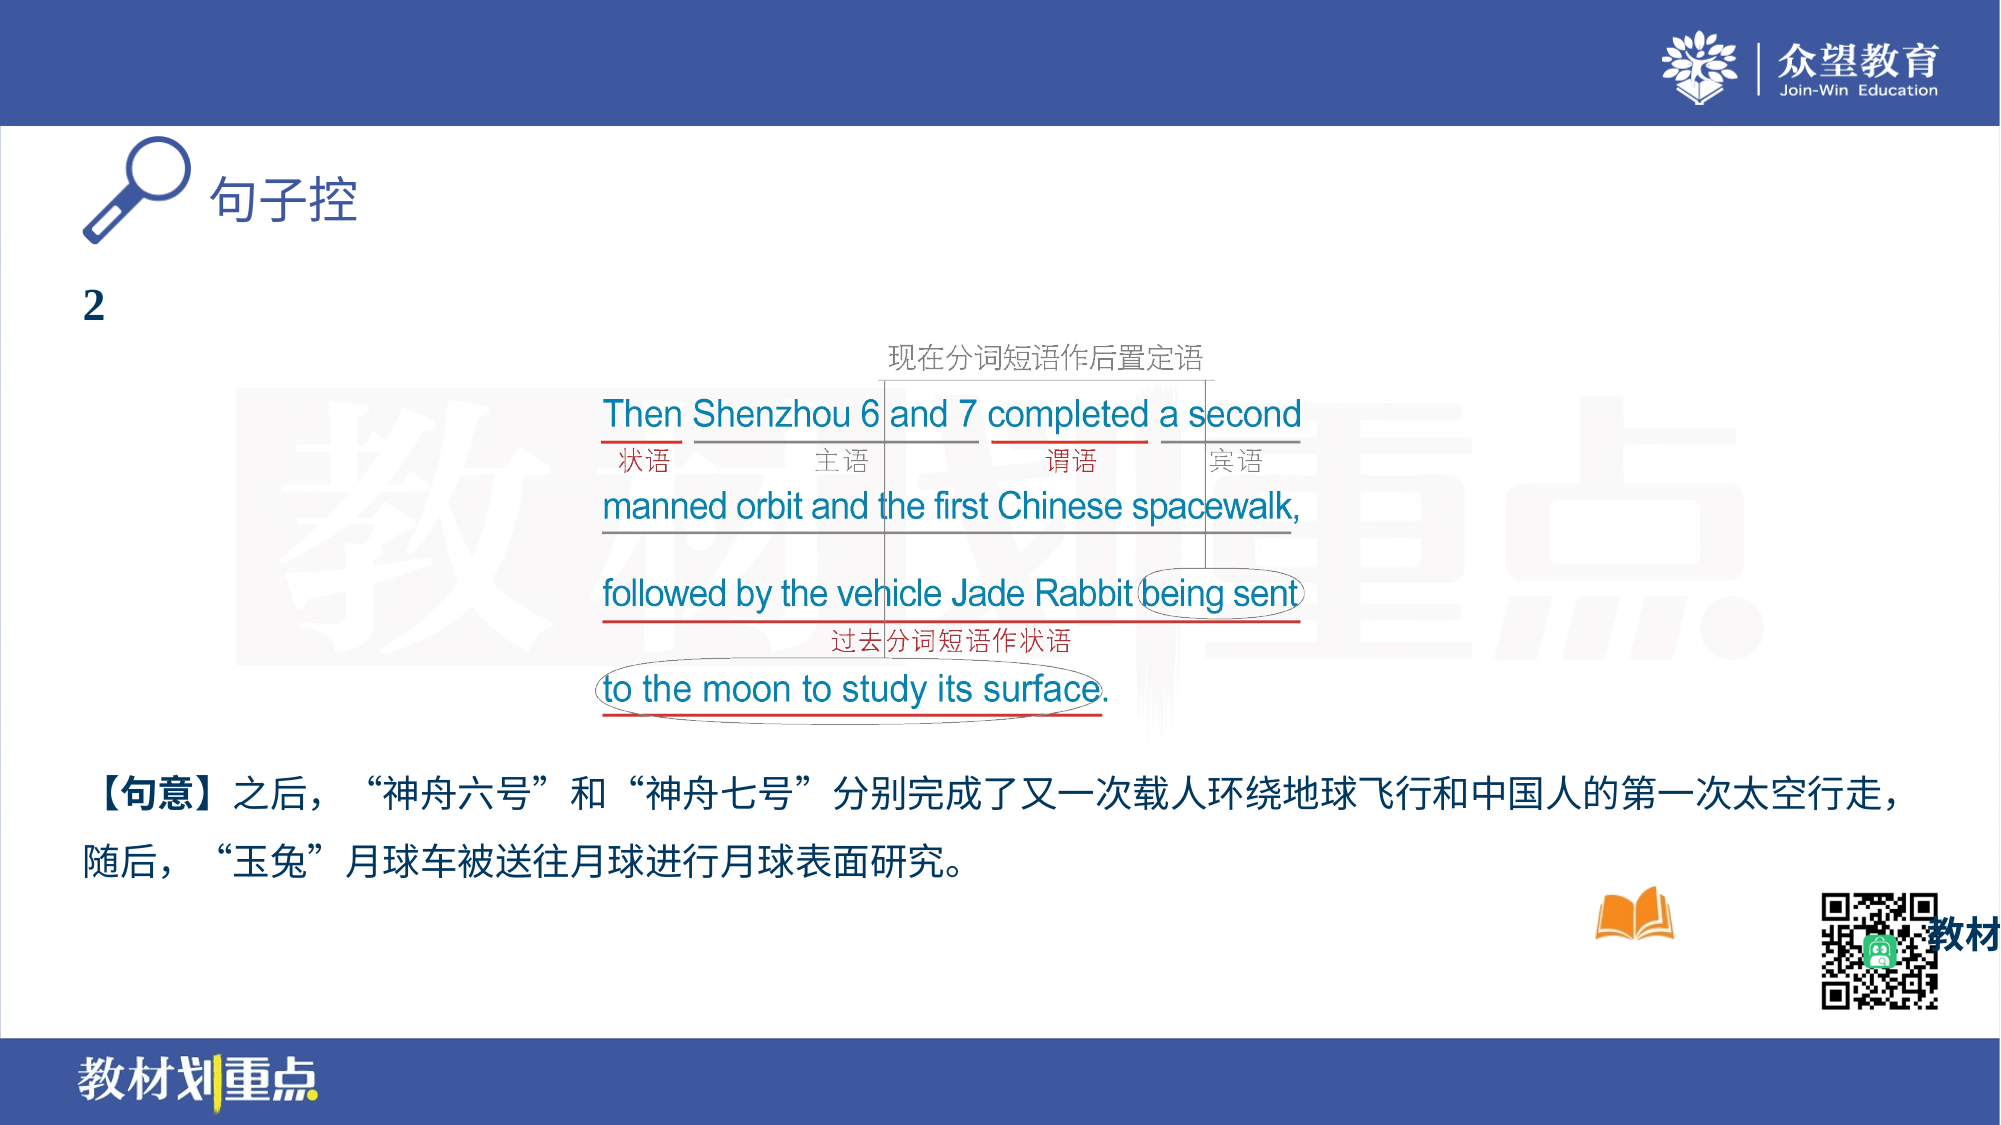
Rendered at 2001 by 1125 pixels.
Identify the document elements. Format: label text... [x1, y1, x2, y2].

picture [0, 0, 2000, 1125]
text_box 2 [82, 247, 1817, 387]
text_box 【句意】之后，“神舟六号”和“神舟七号”分别完成了又一次载人环绕地球飞行和中国人的第一次太空行走， 随后，“玉兔”月球车被送往月球进行月球表面研究。 教材P41 [82, 745, 1817, 948]
